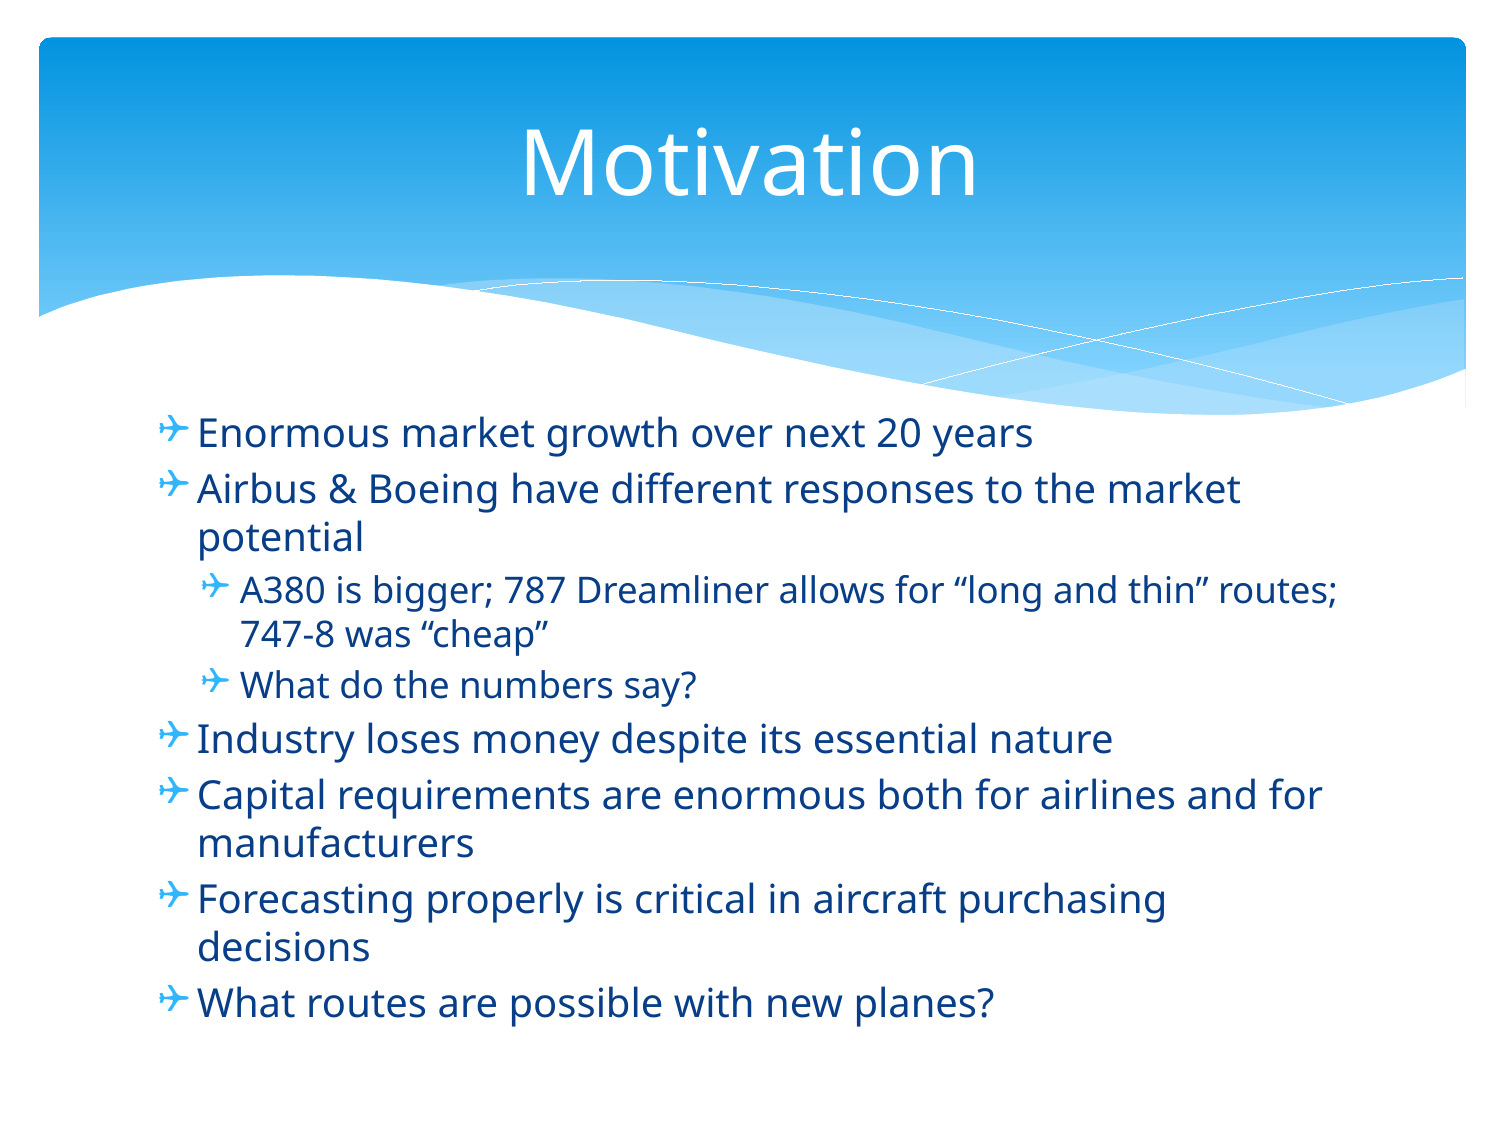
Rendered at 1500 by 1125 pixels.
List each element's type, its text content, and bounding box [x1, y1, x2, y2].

list Enormous market growth over next 20 years Airbus & Boeing have different responses to the market potential A380 is bigger; 787 Dreamliner allows for “long and thin” routes; 747-8 was “cheap” What do the numbers say? Industry loses money despite its essential nature Capital requirements are enormous both for airlines and for manufacturers Forecasting properly is critical in aircraft purchasing decisions What routes are possible with new planes? [143, 399, 1359, 1038]
title Motivation [75, 55, 1425, 261]
